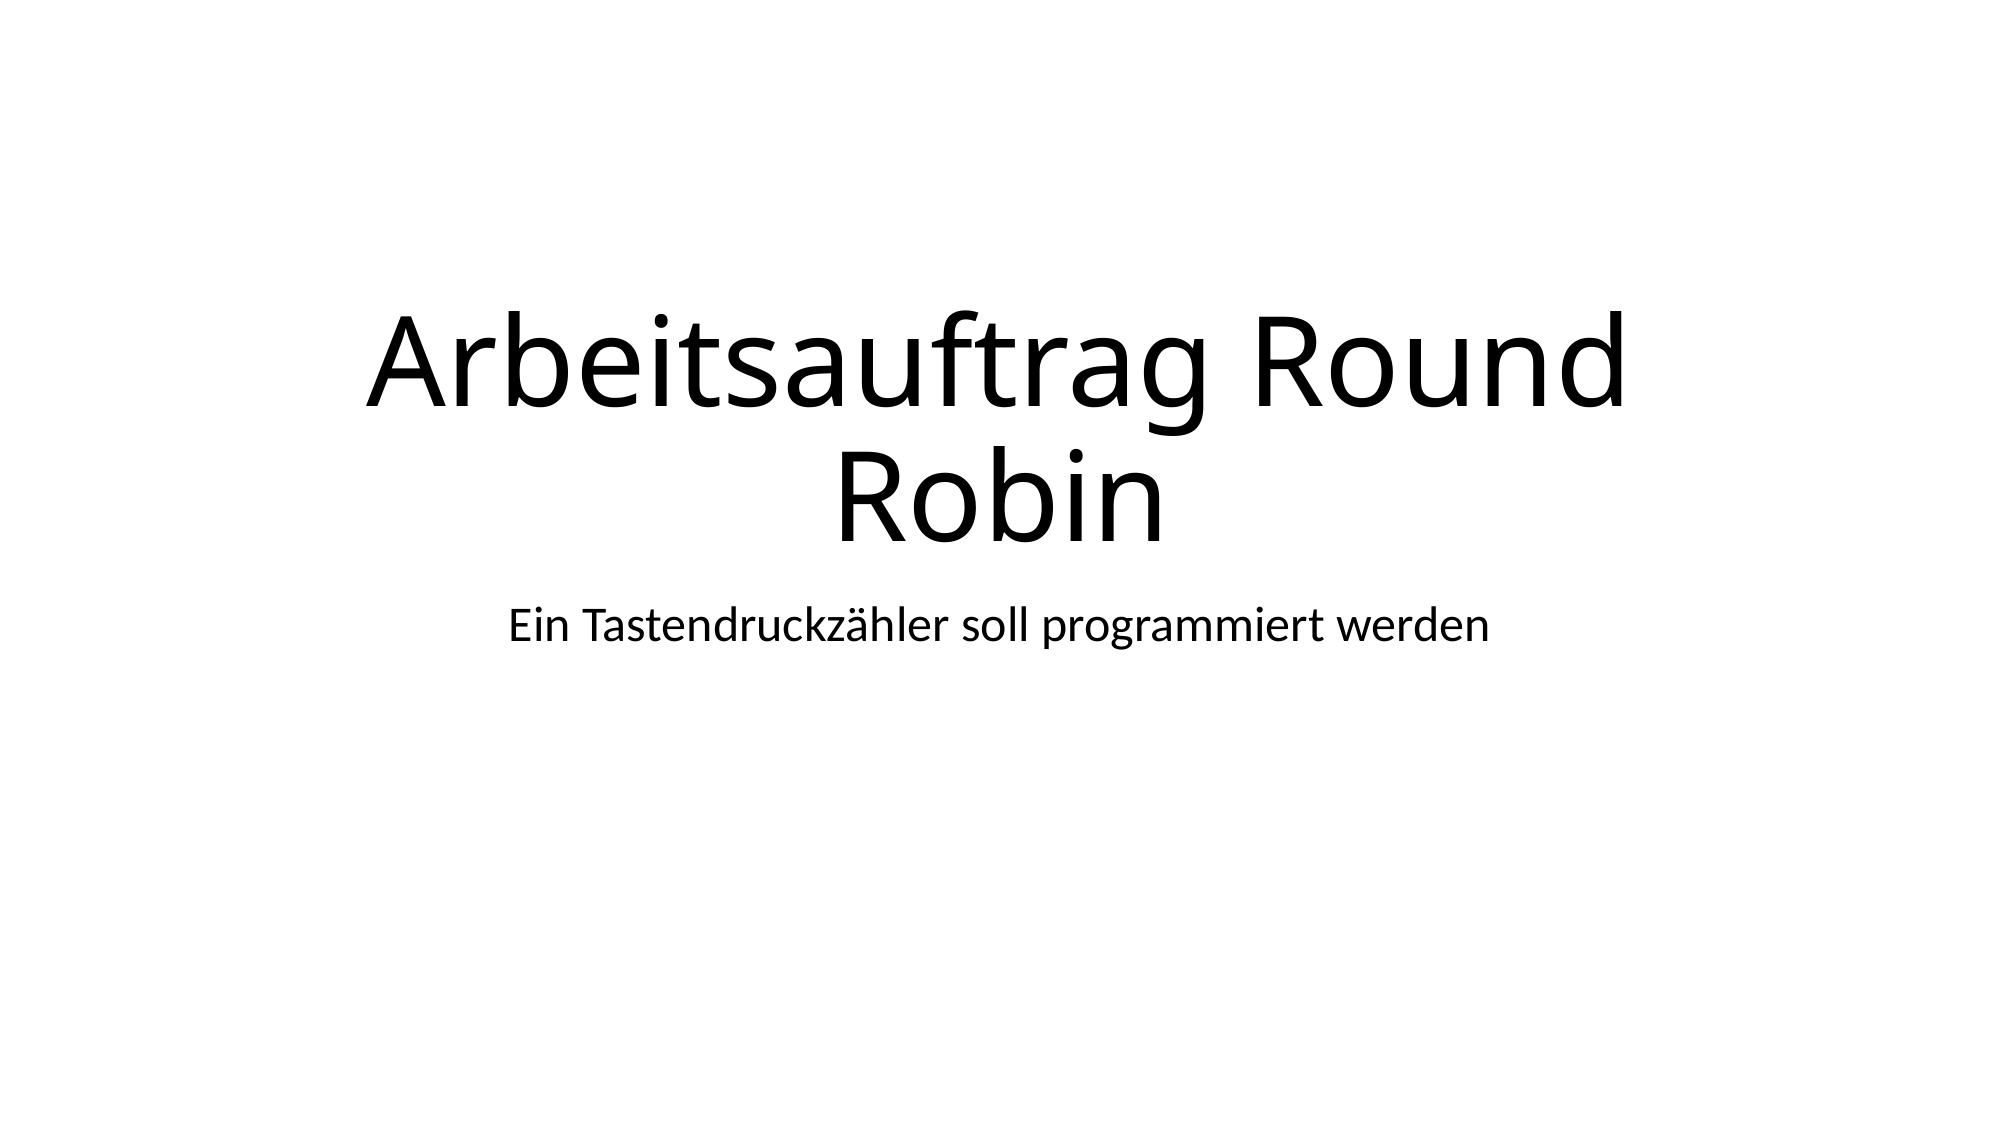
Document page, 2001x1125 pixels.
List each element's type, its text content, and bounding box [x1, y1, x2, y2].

title Arbeitsauftrag Round Robin [249, 184, 1750, 576]
subtitle Ein Tastendruckzähler soll programmiert werden [249, 590, 1750, 863]
